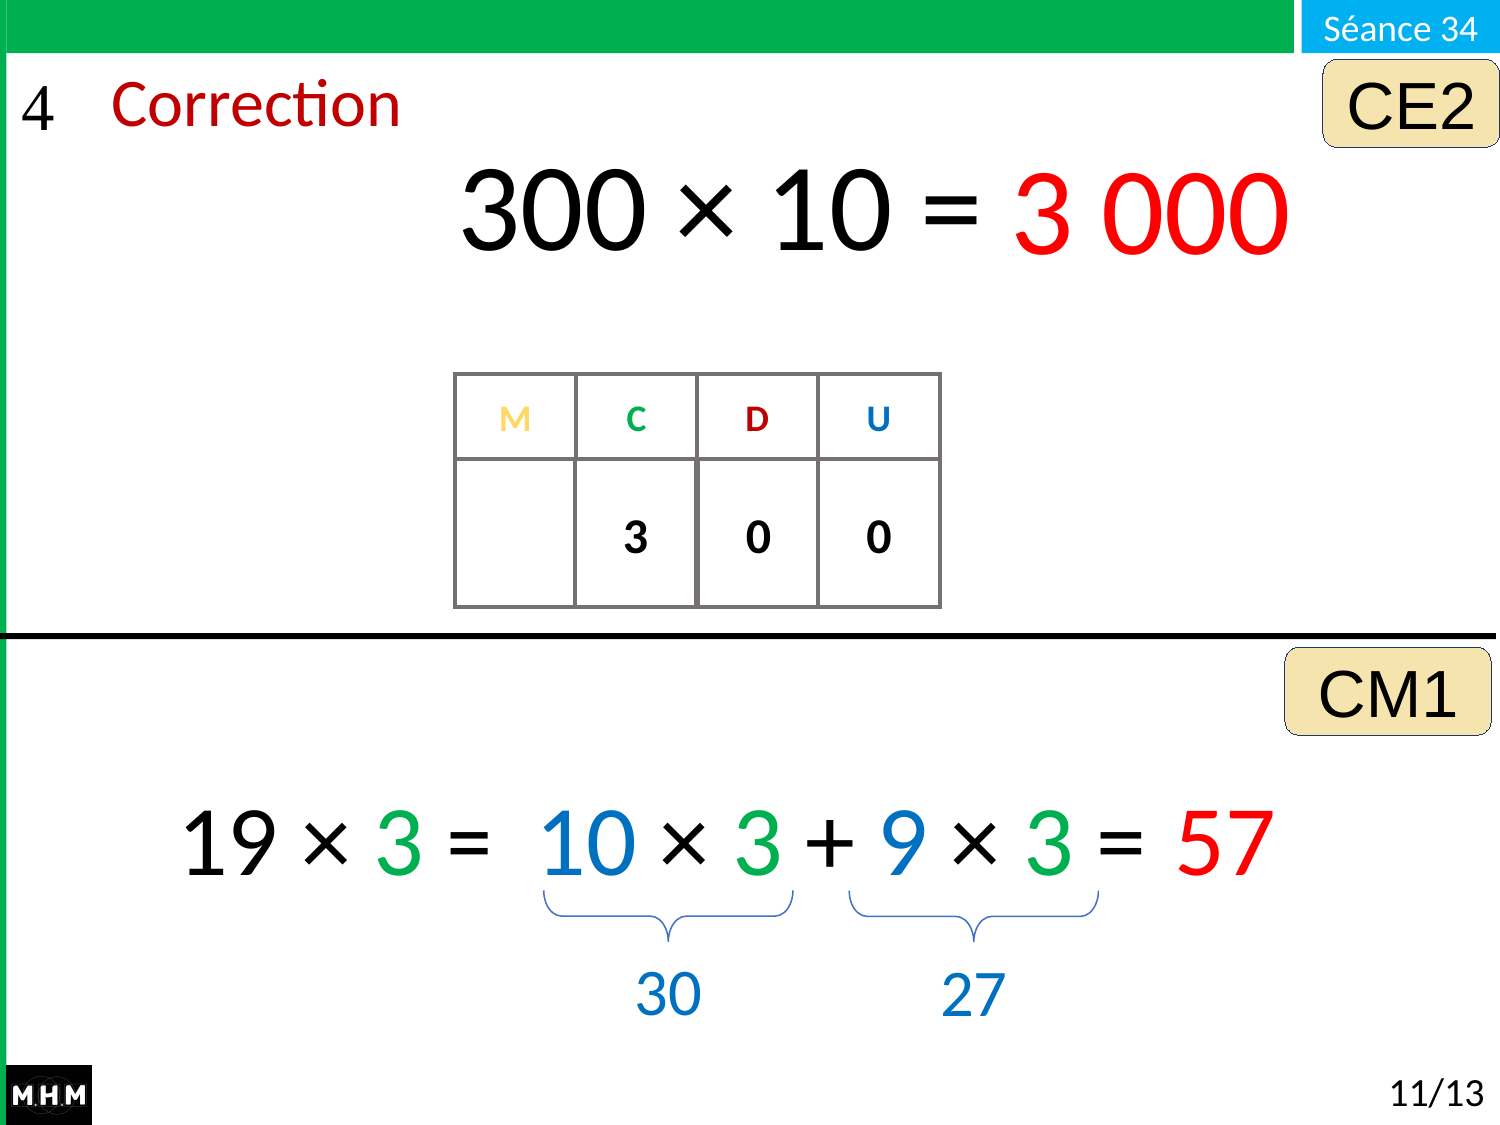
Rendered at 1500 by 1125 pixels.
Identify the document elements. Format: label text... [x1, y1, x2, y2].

text_box 10 × 3 + 9 × 3 = … [487, 767, 1154, 903]
text_box 0 [698, 457, 816, 609]
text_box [848, 890, 1099, 1037]
text_box U [816, 372, 942, 457]
text_box 3 [573, 457, 698, 609]
picture [6, 1065, 92, 1125]
text_box 300 × 10 = [442, 118, 1243, 283]
title Correction [96, 60, 1330, 150]
list 11/13 [1373, 1064, 1500, 1125]
text_box 0 [816, 457, 942, 609]
text_box CE2 [1322, 59, 1500, 148]
text_box 3 000 [995, 122, 1337, 287]
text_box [543, 890, 794, 1037]
text_box [453, 457, 573, 609]
text_box 57 [1154, 767, 1297, 903]
text_box M [453, 372, 578, 457]
text_box C [578, 372, 699, 457]
text_box D [699, 372, 816, 457]
text_box 19 × 3 = … [96, 767, 487, 903]
text_box CM1 [1284, 647, 1492, 736]
